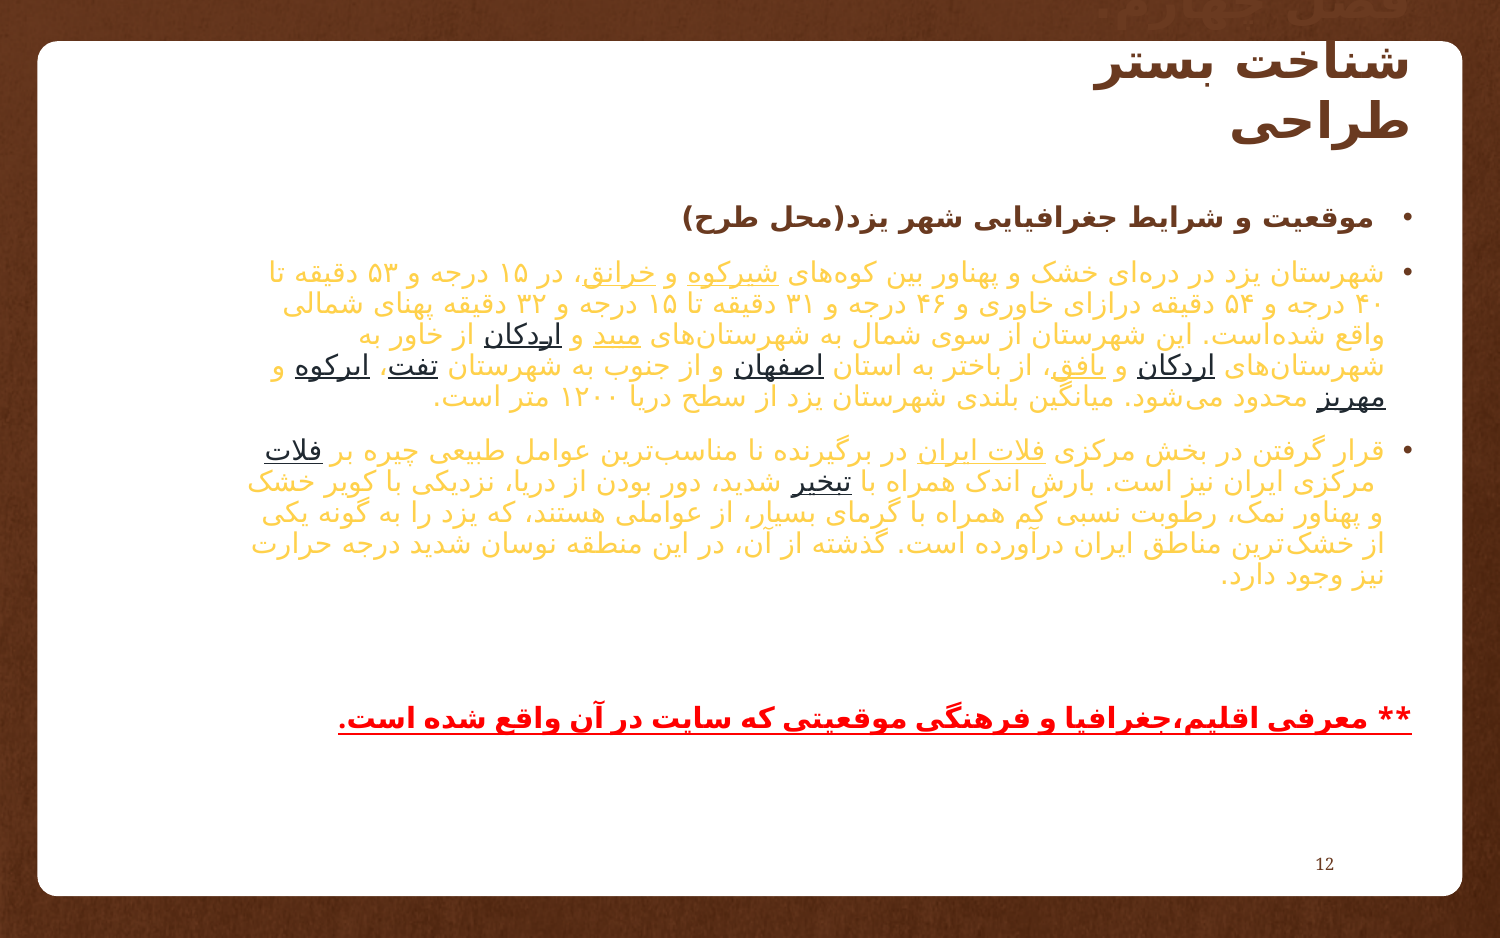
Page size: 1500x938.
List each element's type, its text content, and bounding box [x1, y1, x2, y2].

list موقعیت و شرایط جغرافیایی شهر یزد(محل طرح) شهرستان یزد در دره‌ای خشک و پهناور بین کوه‌های شیرکوه و خرانق، در ۱۵ درجه و ۵۳ دقیقه تا ۴۰ درجه و ۵۴ دقیقه درازای خاوری و ۴۶ درجه و ۳۱ دقیقه تا ۱۵ درجه و ۳۲ دقیقه پهنای شمالی واقع شده‌است. این شهرستان از سوی شمال به شهرستان‌های میبد و اردکان از خاور به شهرستان‌های اردکان و بافق، از باختر به استان اصفهان و از جنوب به شهرستان تفت، ابرکوه و مهریز محدود می‌شود. میانگین بلندی شهرستان یزد از سطح دریا ۱۲۰۰ متر است. قرار گرفتن در بخش مرکزی فلات ایران در برگیرنده نا مناسب‌ترین عوامل طبیعی چیره بر فلات مرکزی ایران نیز است. بارش اندک همراه با تبخیر شدید، دور بودن از دریا، نزدیکی با کویر خشک و پهناور نمک، رطوبت نسبی کم همراه با گرمای بسیار، از عواملی هستند، که یزد را به گونه یکی از خشک‌ترین مناطق ایران درآورده است. گذشته از آن، در این منطقه نوسان شدید درجه حرارت نیز وجود دارد. [226, 195, 1427, 607]
text_box ** معرفی اقلیم،جغرافیا و فرهنگی موقعیتی که سایت در آن واقع شده است. [224, 697, 1424, 744]
title فصل چهارم: شناخت بستر طراحی [887, 81, 1427, 156]
slide_number 12 [1262, 843, 1350, 886]
